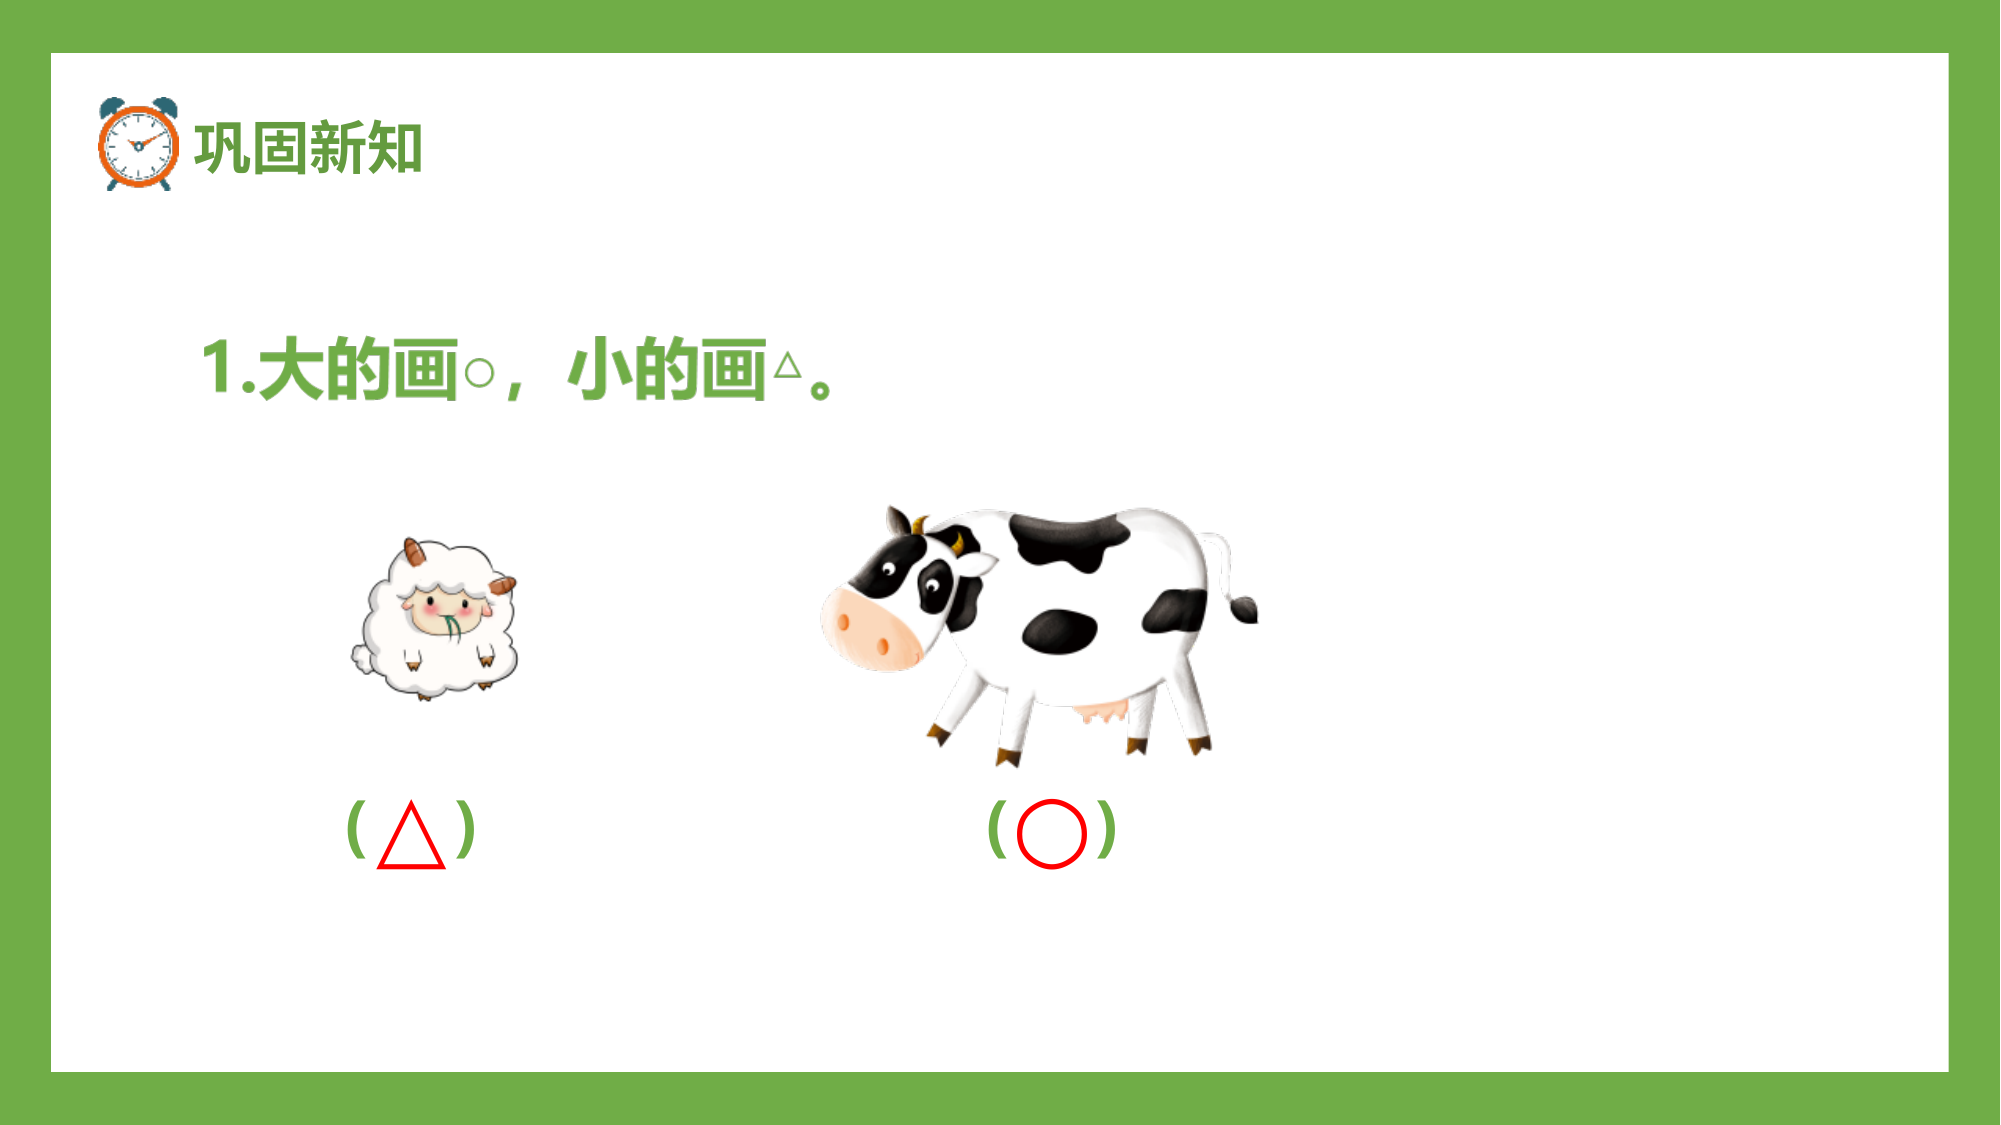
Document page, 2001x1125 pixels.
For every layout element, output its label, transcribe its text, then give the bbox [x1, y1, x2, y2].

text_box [97, 97, 554, 191]
picture [156, 307, 1322, 449]
text_box ○ [926, 793, 1178, 884]
picture [705, 463, 1364, 793]
text_box △ [285, 759, 537, 884]
picture [332, 512, 554, 733]
